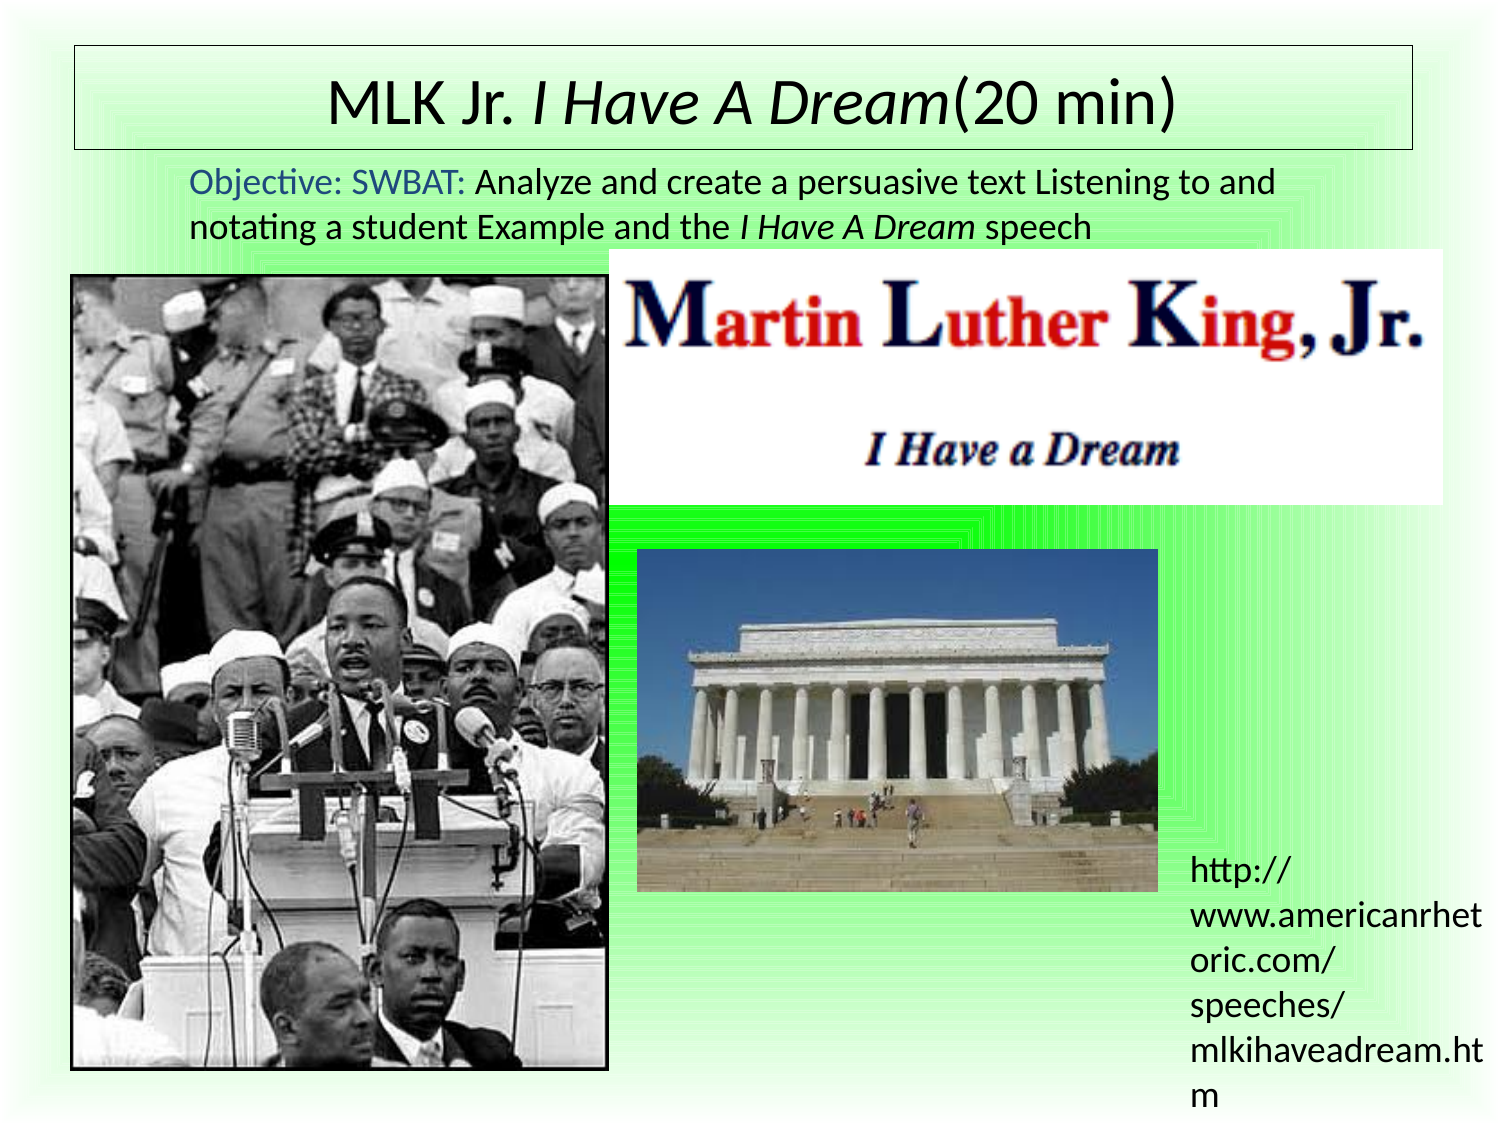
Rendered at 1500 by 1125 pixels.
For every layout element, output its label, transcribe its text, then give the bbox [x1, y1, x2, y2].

text_box http://www.americanrhetoric.com/speeches/mlkihaveadream.htm [1175, 837, 1500, 1122]
picture [637, 549, 1158, 892]
picture [70, 249, 1444, 1071]
text_box MLK Jr. I Have A Dream(20 min) [74, 45, 1413, 149]
text_box Objective: SWBAT: Analyze and create a persuasive text Listening to and notating a student Example and the I Have A Dream speech [70, 149, 1500, 327]
